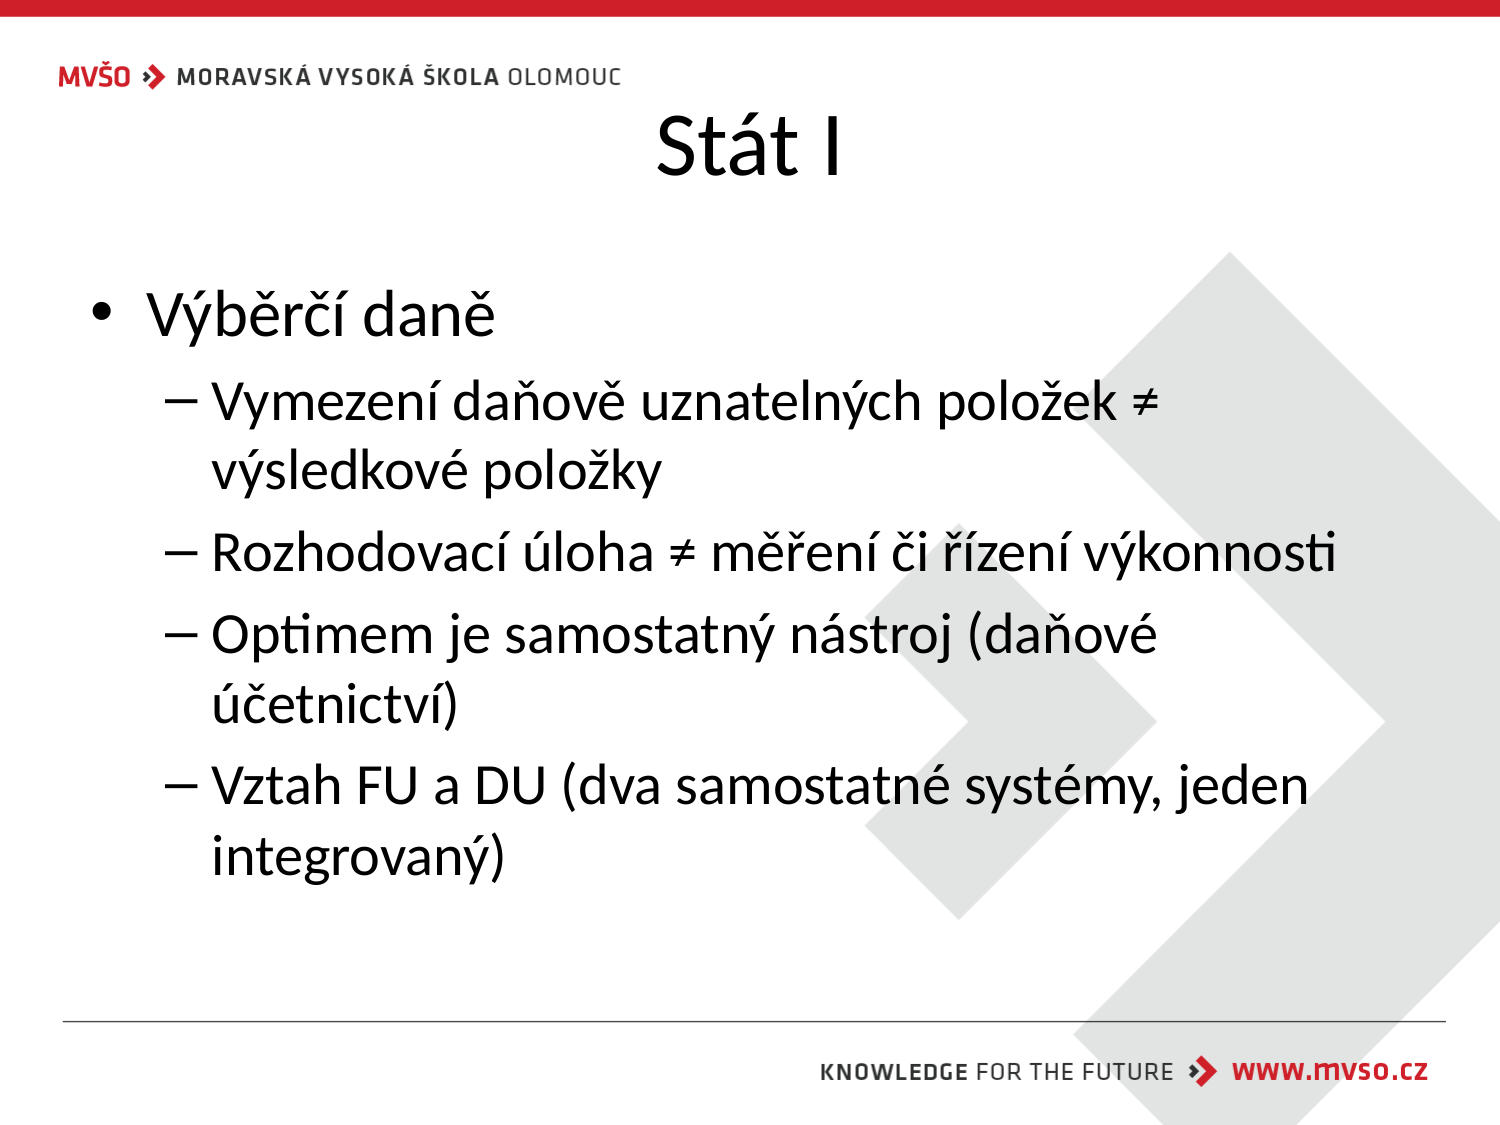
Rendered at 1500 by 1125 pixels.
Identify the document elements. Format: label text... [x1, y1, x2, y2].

picture [0, 0, 1500, 1125]
list Výběrčí daně Vymezení daňově uznatelných položek ≠ výsledkové položky Rozhodovací úloha ≠ měření či řízení výkonnosti Optimem je samostatný nástroj (daňové účetnictví) Vztah FU a DU (dva samostatné systémy, jeden integrovaný) [75, 262, 1425, 1005]
title Stát I [75, 45, 1425, 233]
